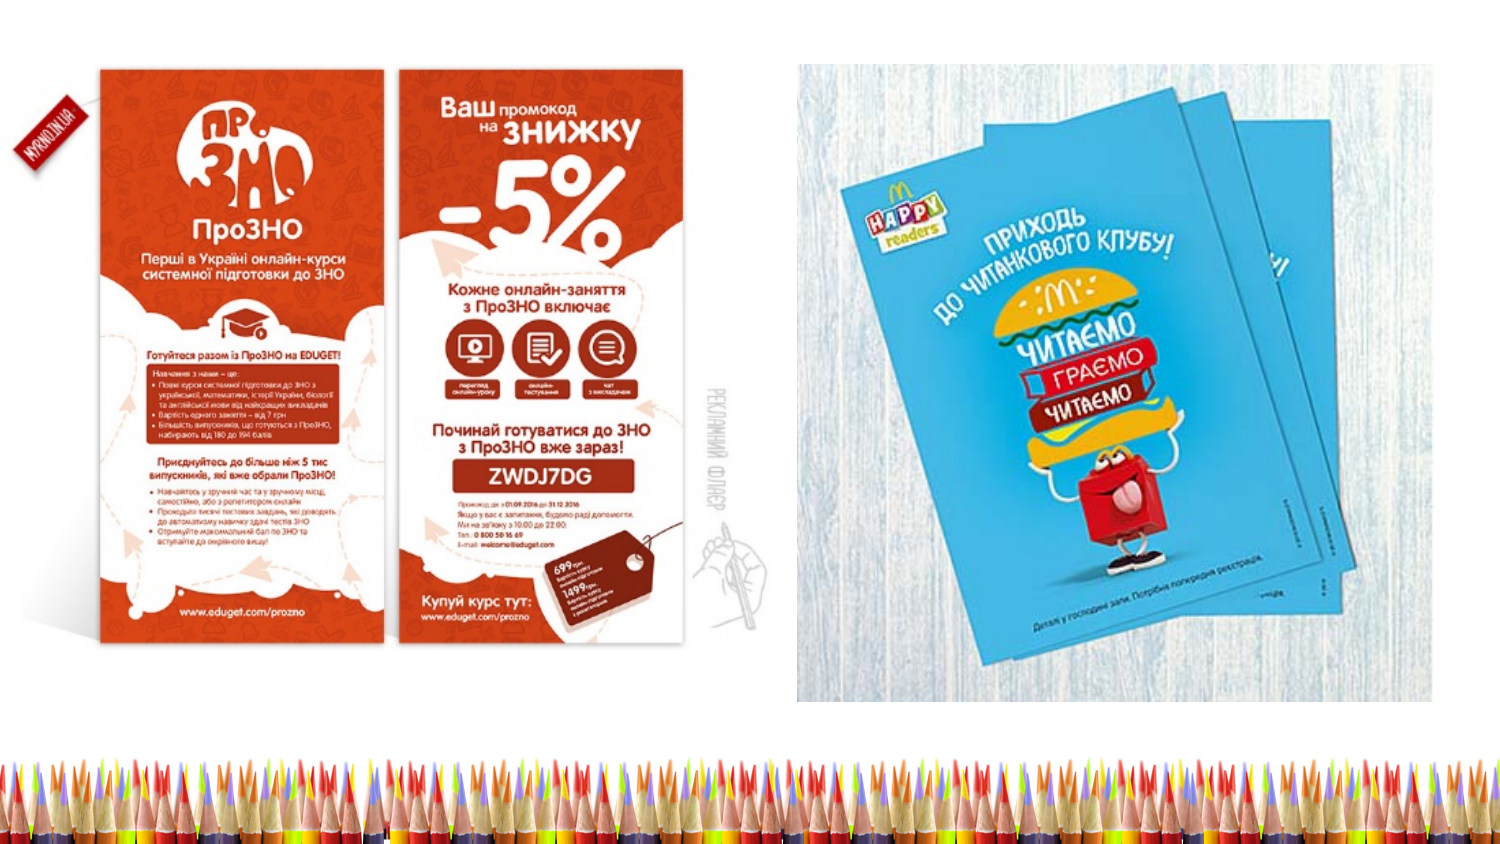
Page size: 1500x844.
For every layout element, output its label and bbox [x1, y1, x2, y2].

picture [0, 59, 780, 659]
picture [796, 64, 1435, 702]
picture [0, 756, 1500, 844]
